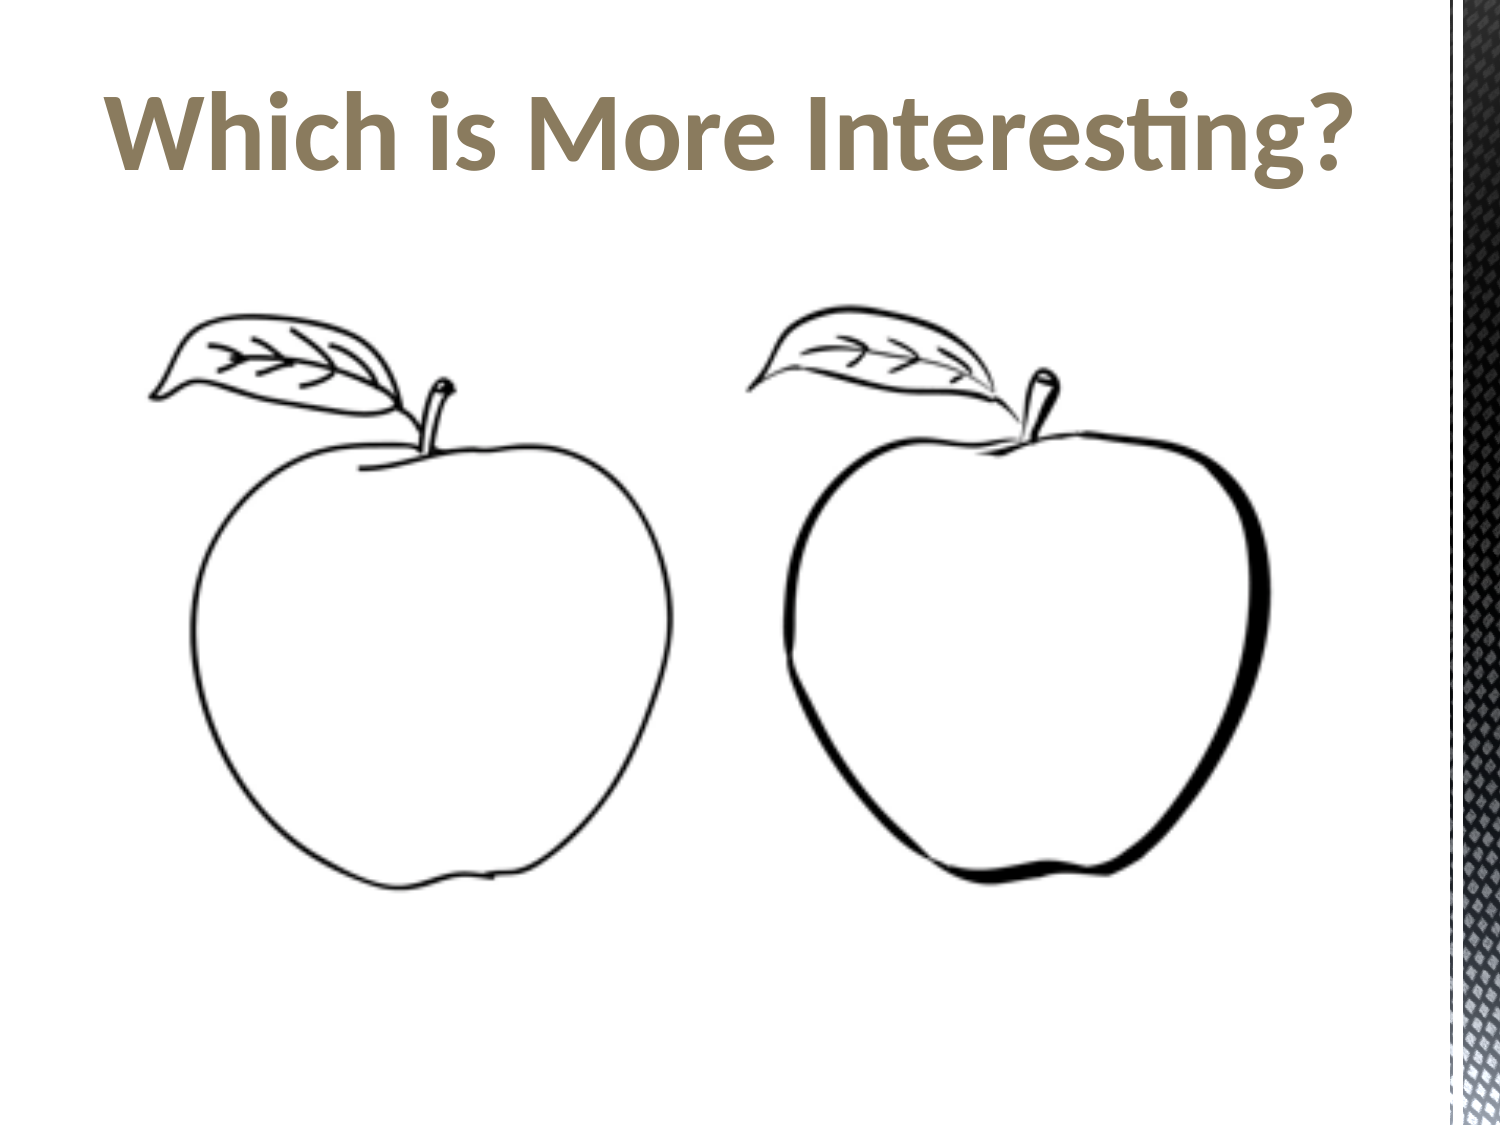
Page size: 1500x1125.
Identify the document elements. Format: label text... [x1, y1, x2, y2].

picture [112, 274, 1369, 963]
picture [1447, 0, 1500, 1125]
text_box Which is More Interesting? [88, 49, 1374, 200]
